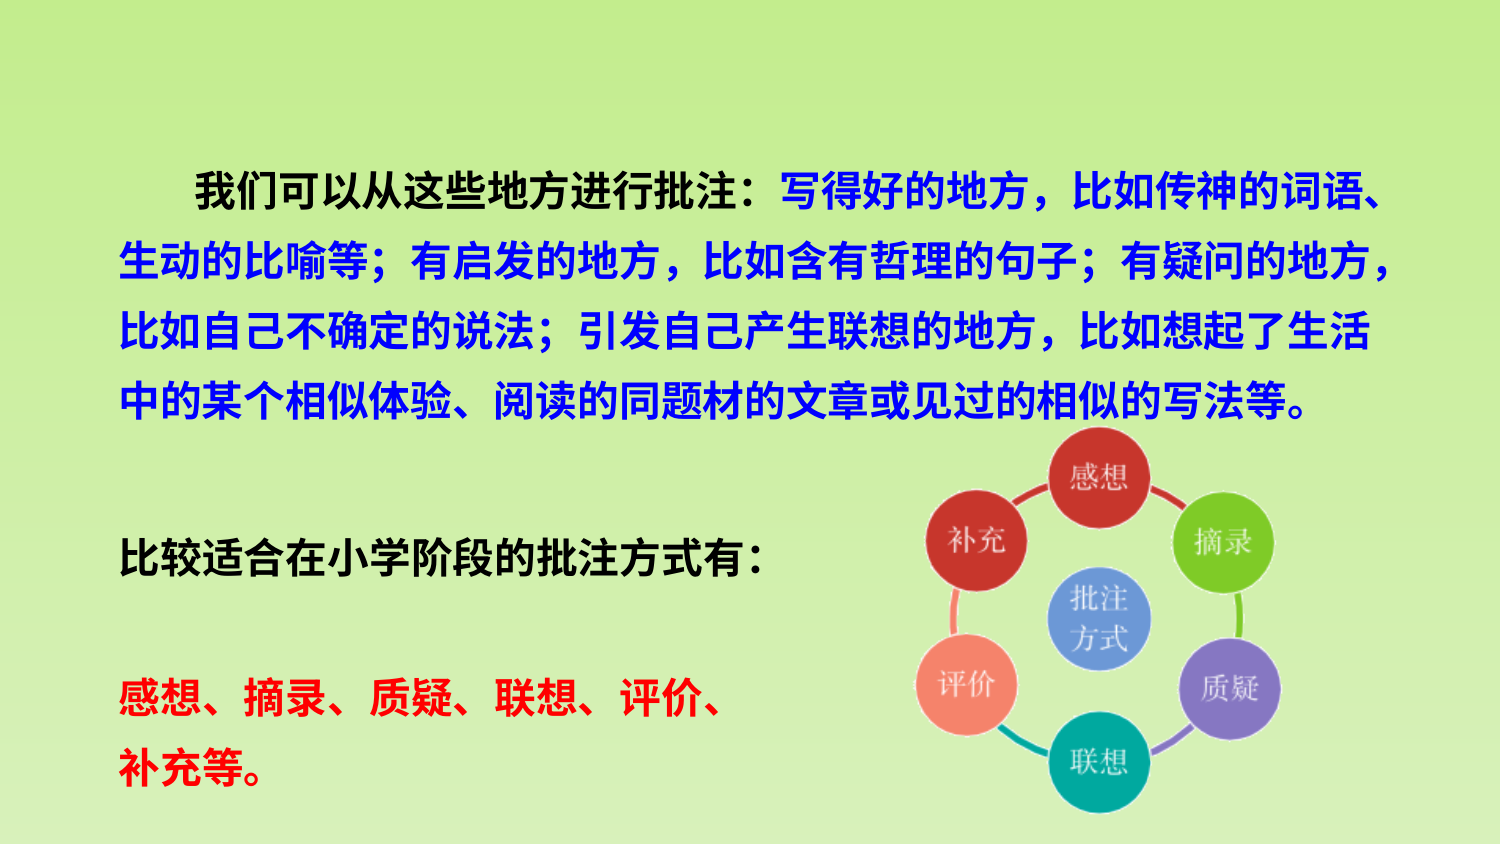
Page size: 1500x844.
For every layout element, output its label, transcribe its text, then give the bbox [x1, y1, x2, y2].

picture [896, 419, 1303, 816]
text_box 我们可以从这些地方进行批注：写得好的地方，比如传神的词语、生动的比喻等；有启发的地方，比如含有哲理的句子；有疑问的地方，比如自己不确定的说法；引发自己产生联想的地方，比如想起了生活中的某个相似体验、阅读的同题材的文章或见过的相似的写法等。 [103, 137, 1397, 432]
text_box 比较适合在小学阶段的批注方式有： 感想、摘录、质疑、联想、评价、 补充等。 [103, 504, 835, 799]
